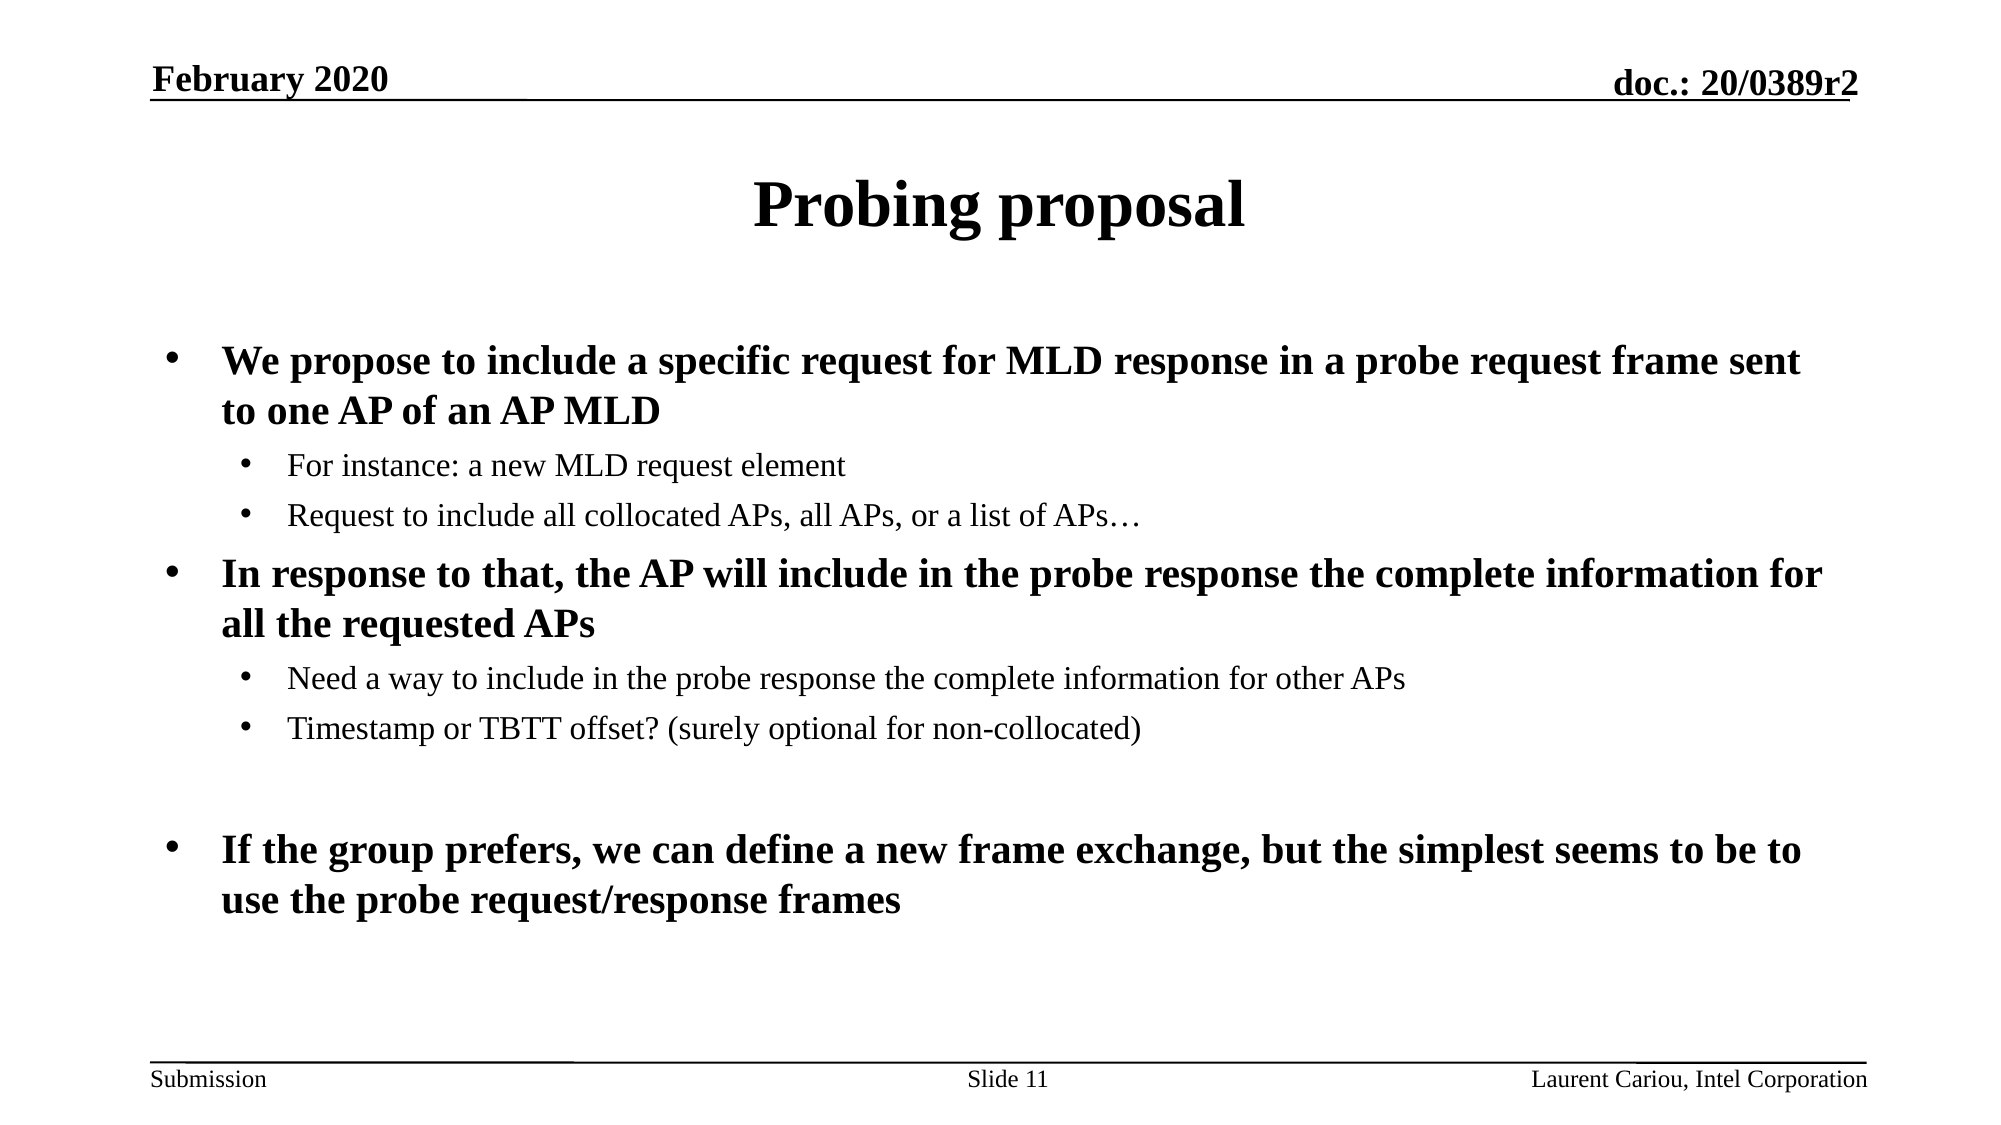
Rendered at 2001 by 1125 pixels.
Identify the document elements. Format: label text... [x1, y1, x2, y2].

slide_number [152, 54, 563, 100]
slide_number Slide 11 [950, 1061, 1067, 1123]
footer Laurent Cariou, Intel Corporation [1171, 1061, 1869, 1093]
list We propose to include a specific request for MLD response in a probe request frame sent to one AP of an AP MLD For instance: a new MLD request element Request to include all collocated APs, all APs, or a list of APs… In response to that, the AP will include in the probe response the complete information for all the requested APs Need a way to include in the probe response the complete information for other APs Timestamp or TBTT offset? (surely optional for non-collocated) If the group prefers, we can define a new frame exchange, but the simplest seems to be to use the probe request/response frames [149, 324, 1850, 1000]
title Probing proposal [149, 112, 1850, 288]
